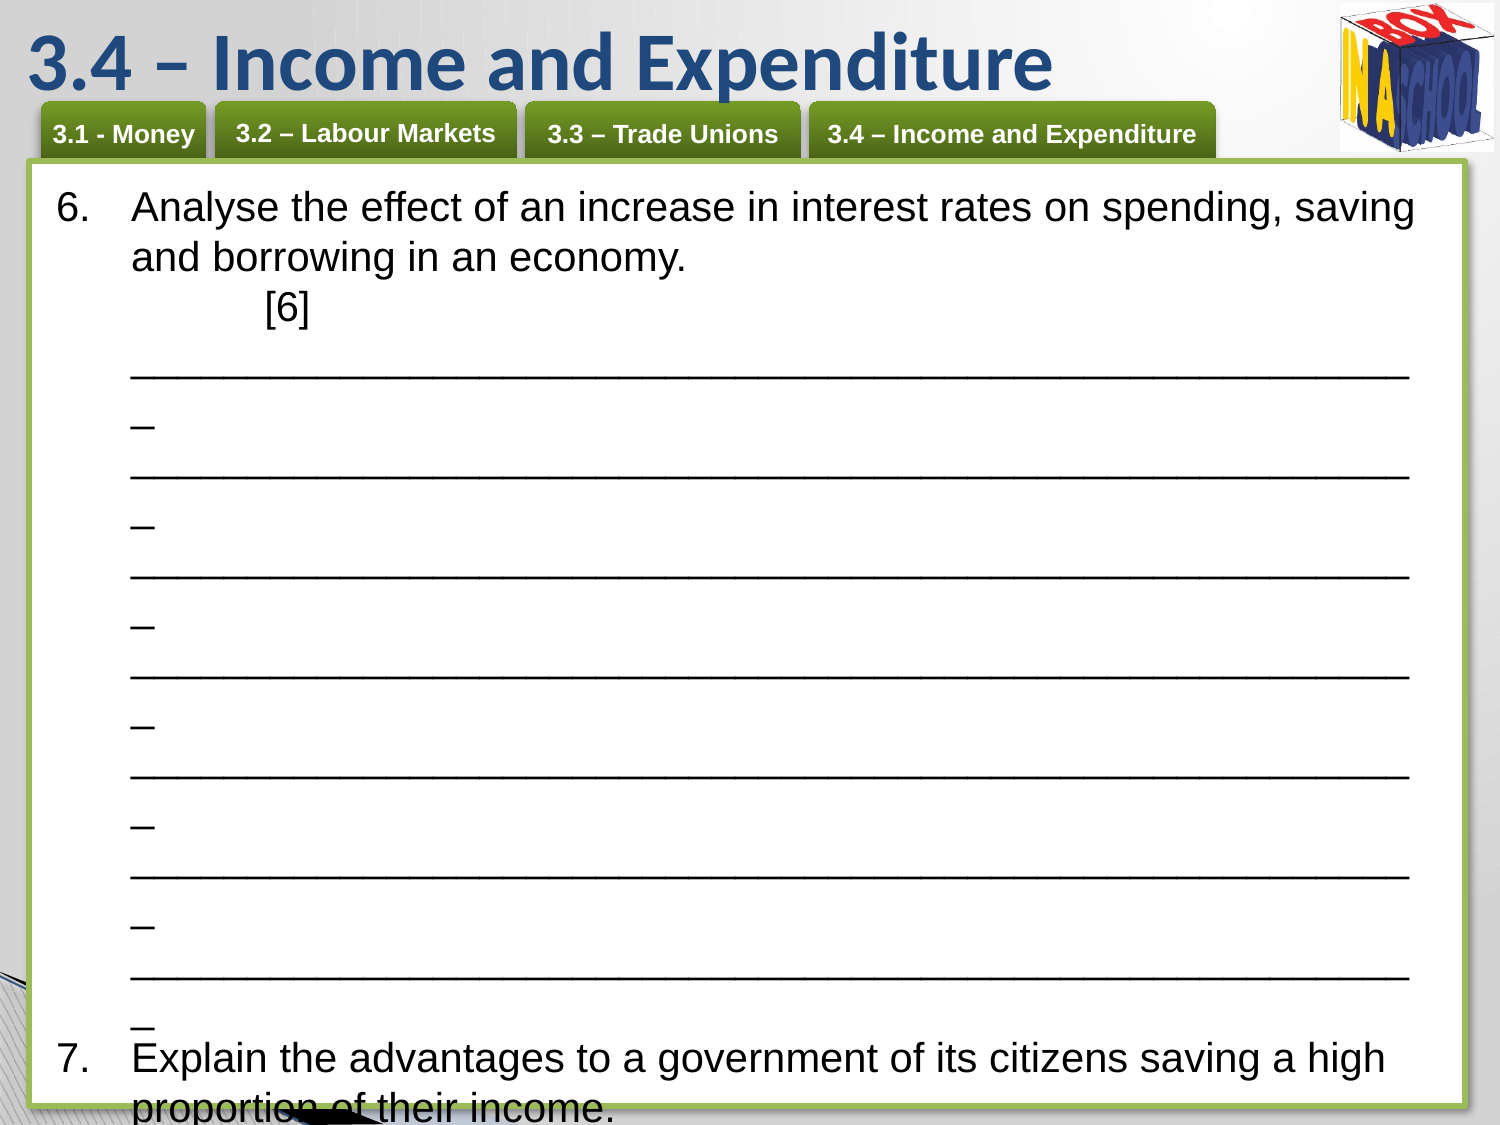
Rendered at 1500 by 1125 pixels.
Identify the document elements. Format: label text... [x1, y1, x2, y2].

title 3.4 – Income and Expenditure [11, 11, 1465, 102]
text_box Analyse the effect of an increase in interest rates on spending, saving and borrowing in an economy. [6] ________________________________________________________ ________________________________________________________ ________________________________________________________ ________________________________________________________ ________________________________________________________ ________________________________________________________ ________________________________________________________ Explain the advantages to a government of its citizens saving a high proportion of their income. [6] ________________________________________________________ ________________________________________________________ ________________________________________________________ ________________________________________________________ ________________________________________________________ ________________________________________________________ ________________________________________________________ [41, 172, 1447, 1125]
picture [1340, 3, 1495, 152]
